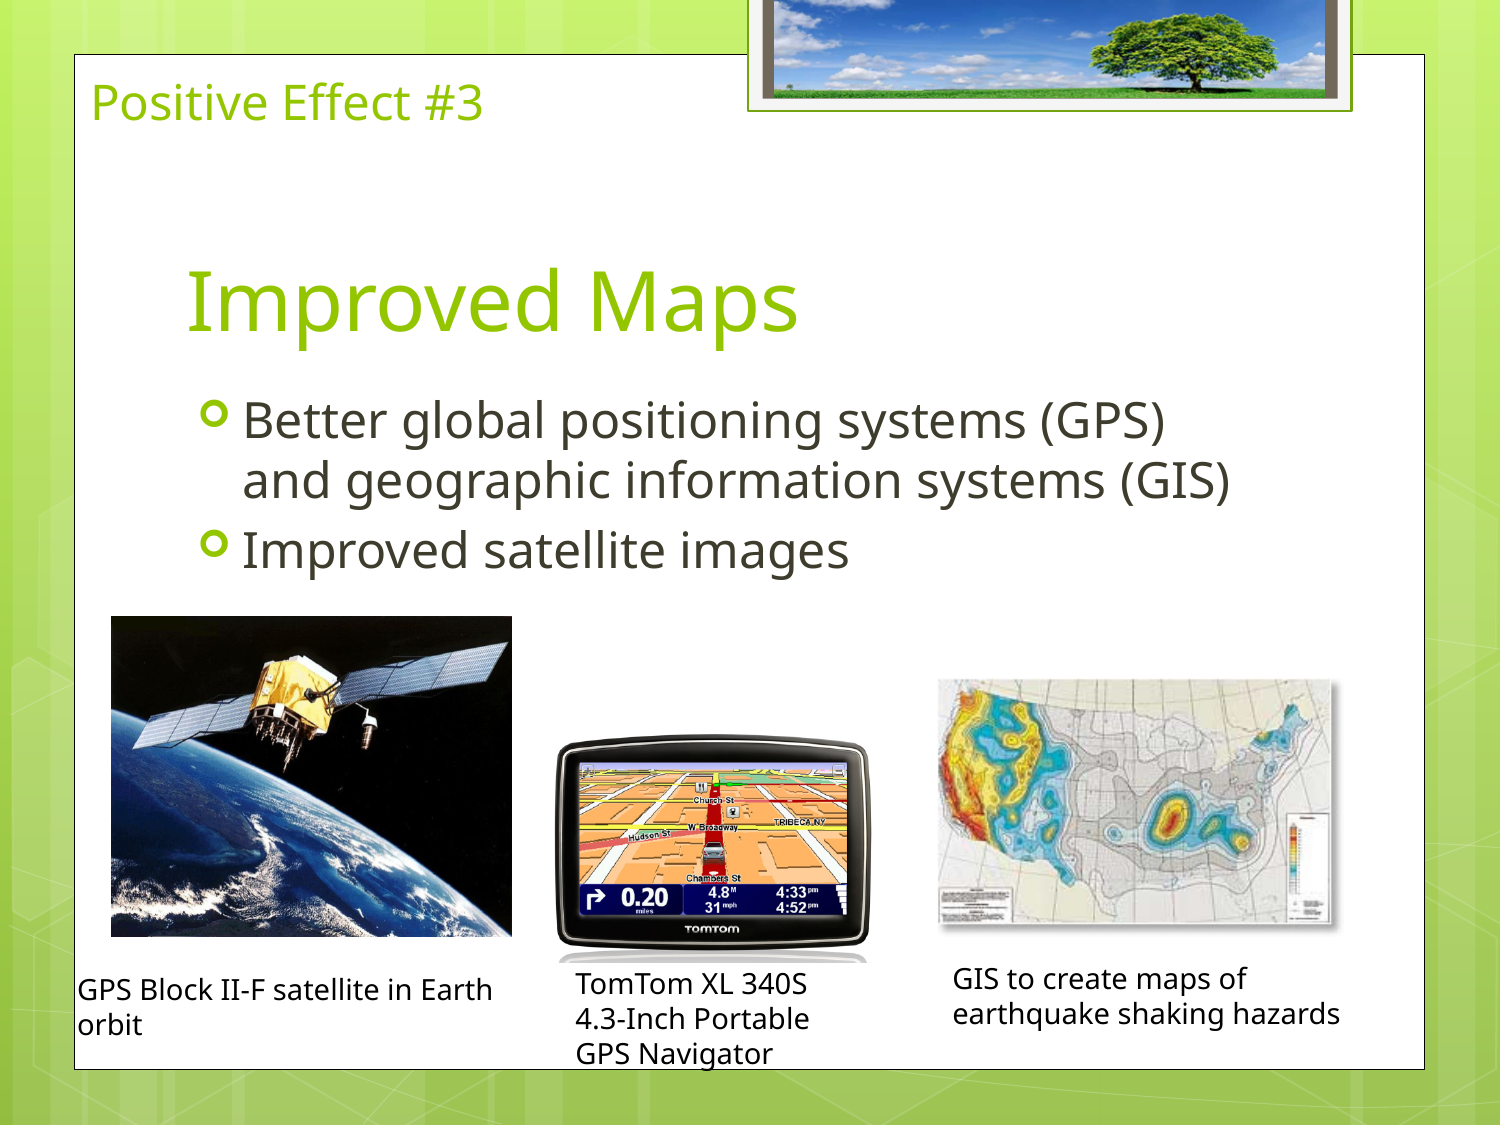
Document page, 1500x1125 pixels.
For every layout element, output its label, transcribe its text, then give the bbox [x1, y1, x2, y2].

text_box GIS to create maps of earthquake shaking hazards [937, 952, 1388, 1038]
text_box GPS Block II-F satellite in Earth orbit [62, 963, 513, 1049]
list Better global positioning systems (GPS) and geographic information systems (GIS) Improved satellite images [171, 381, 1283, 957]
picture [536, 732, 892, 963]
text_box TomTom XL 340S 4.3-Inch Portable GPS Navigator [560, 972, 868, 1078]
text_box Positive Effect #3 [74, 62, 588, 138]
picture [937, 678, 1344, 937]
picture [774, 0, 1326, 98]
title Improved Maps [171, 168, 1324, 357]
picture [110, 616, 512, 937]
